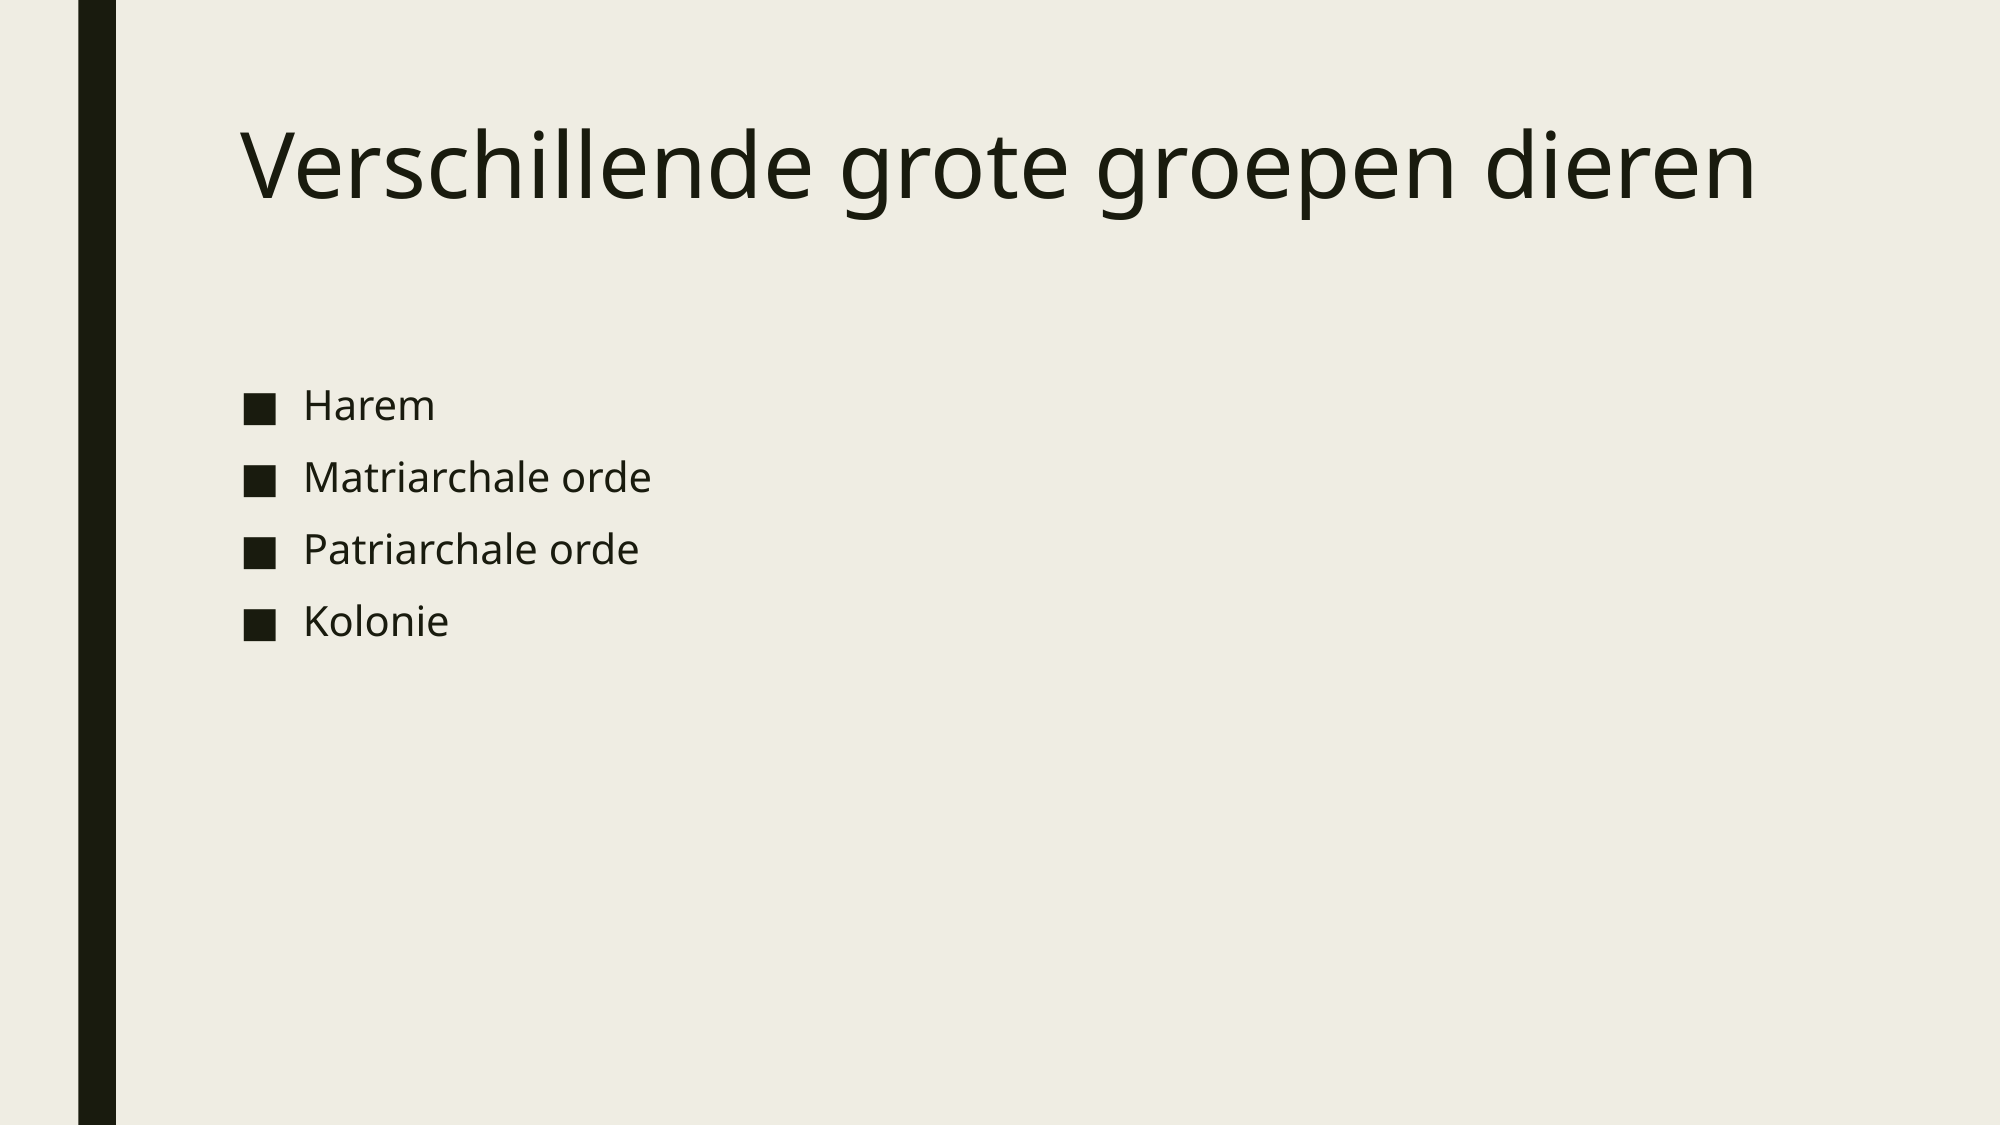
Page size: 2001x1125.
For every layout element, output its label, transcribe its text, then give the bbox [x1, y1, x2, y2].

list Harem Matriarchale orde Patriarchale orde Kolonie [225, 375, 1800, 963]
title Verschillende grote groepen dieren [225, 112, 1800, 357]
